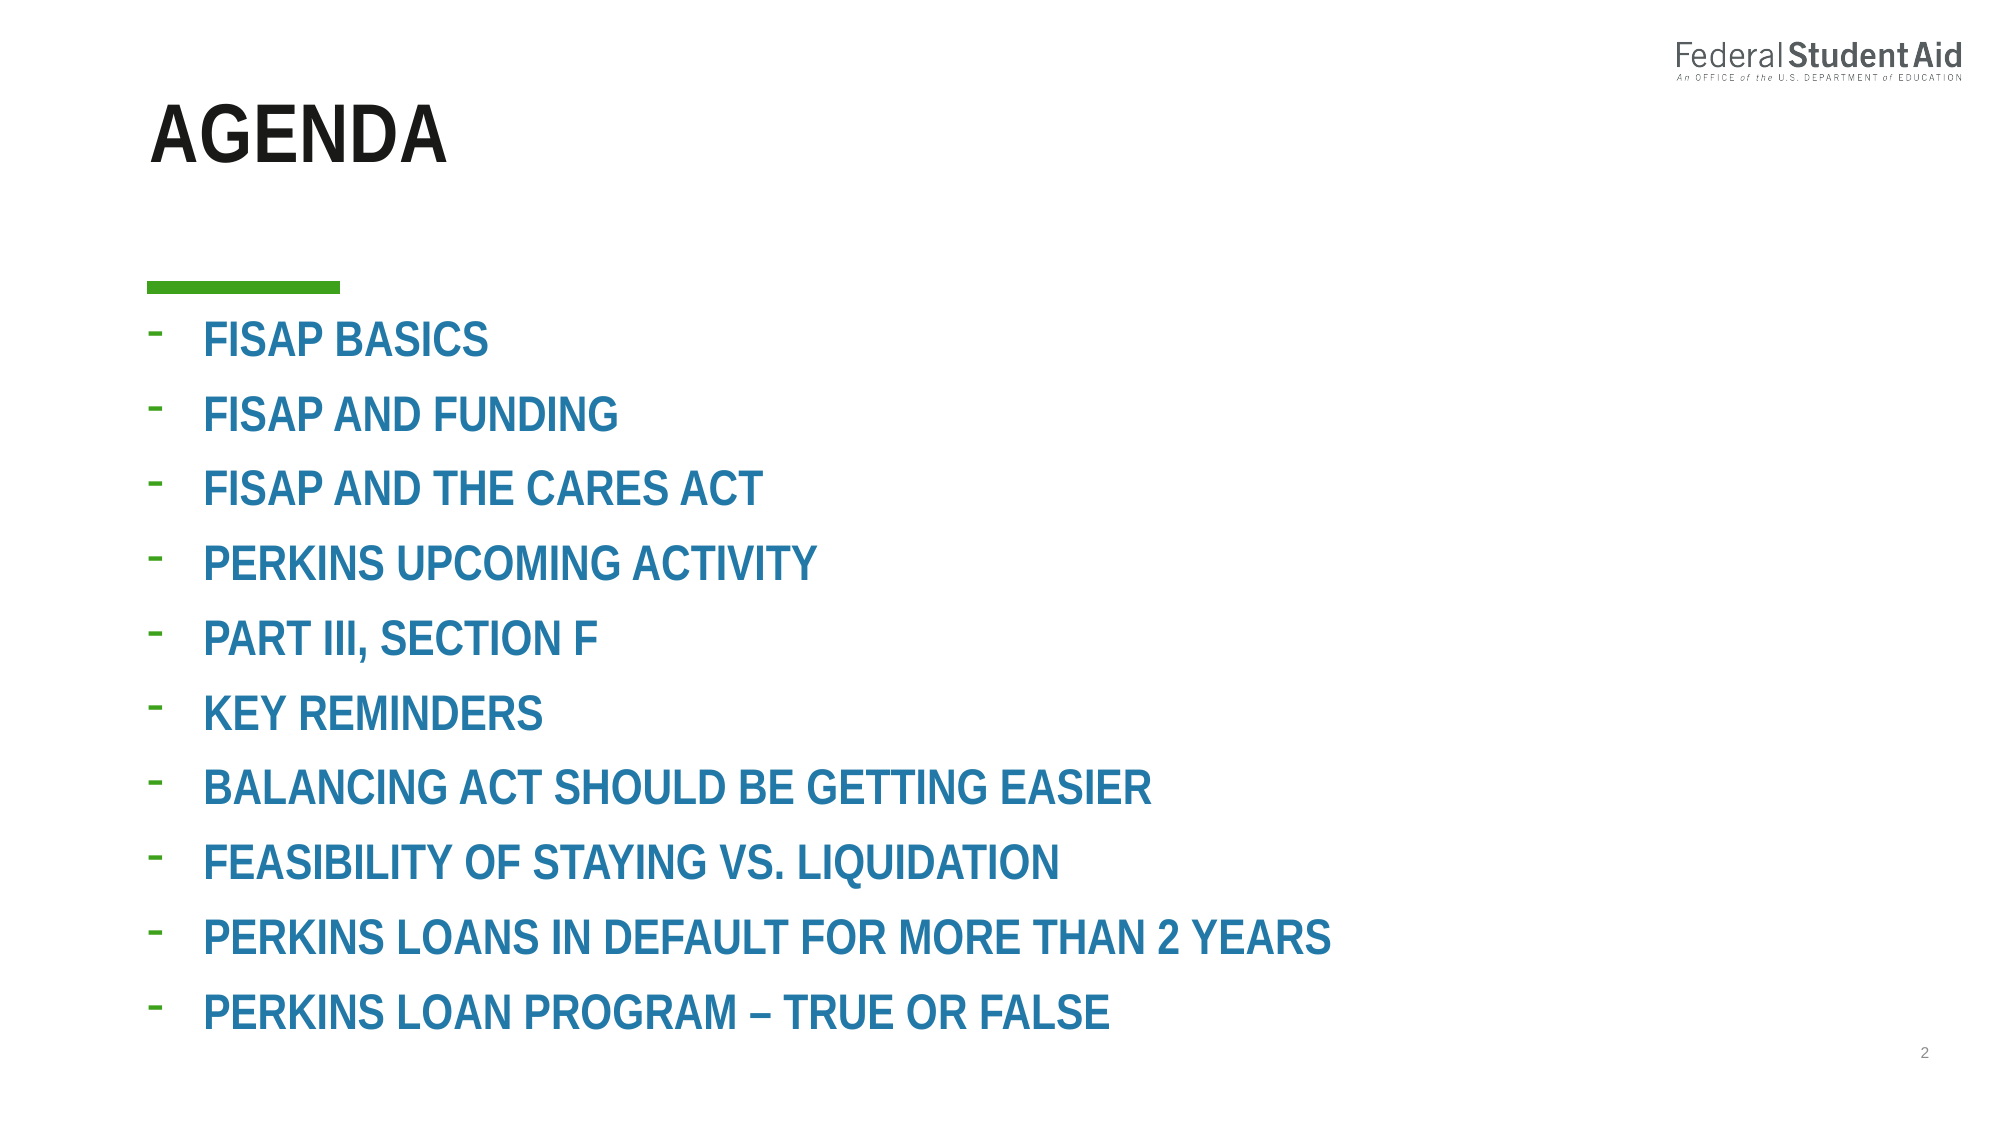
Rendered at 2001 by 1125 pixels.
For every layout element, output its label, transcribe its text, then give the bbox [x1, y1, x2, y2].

picture [1651, 16, 1986, 106]
title AGENDA [149, 57, 1626, 189]
list FISAP Basics FISAP and Funding FISAP and the cares act Perkins upcoming activity Part iii, section f Key reminders Balancing act should be getting easier Feasibility of staying vs. liquidation perkins loans in default for more than 2 years perkins loan program – true or false [147, 312, 1694, 1094]
slide_number 2 [1920, 1042, 1986, 1094]
